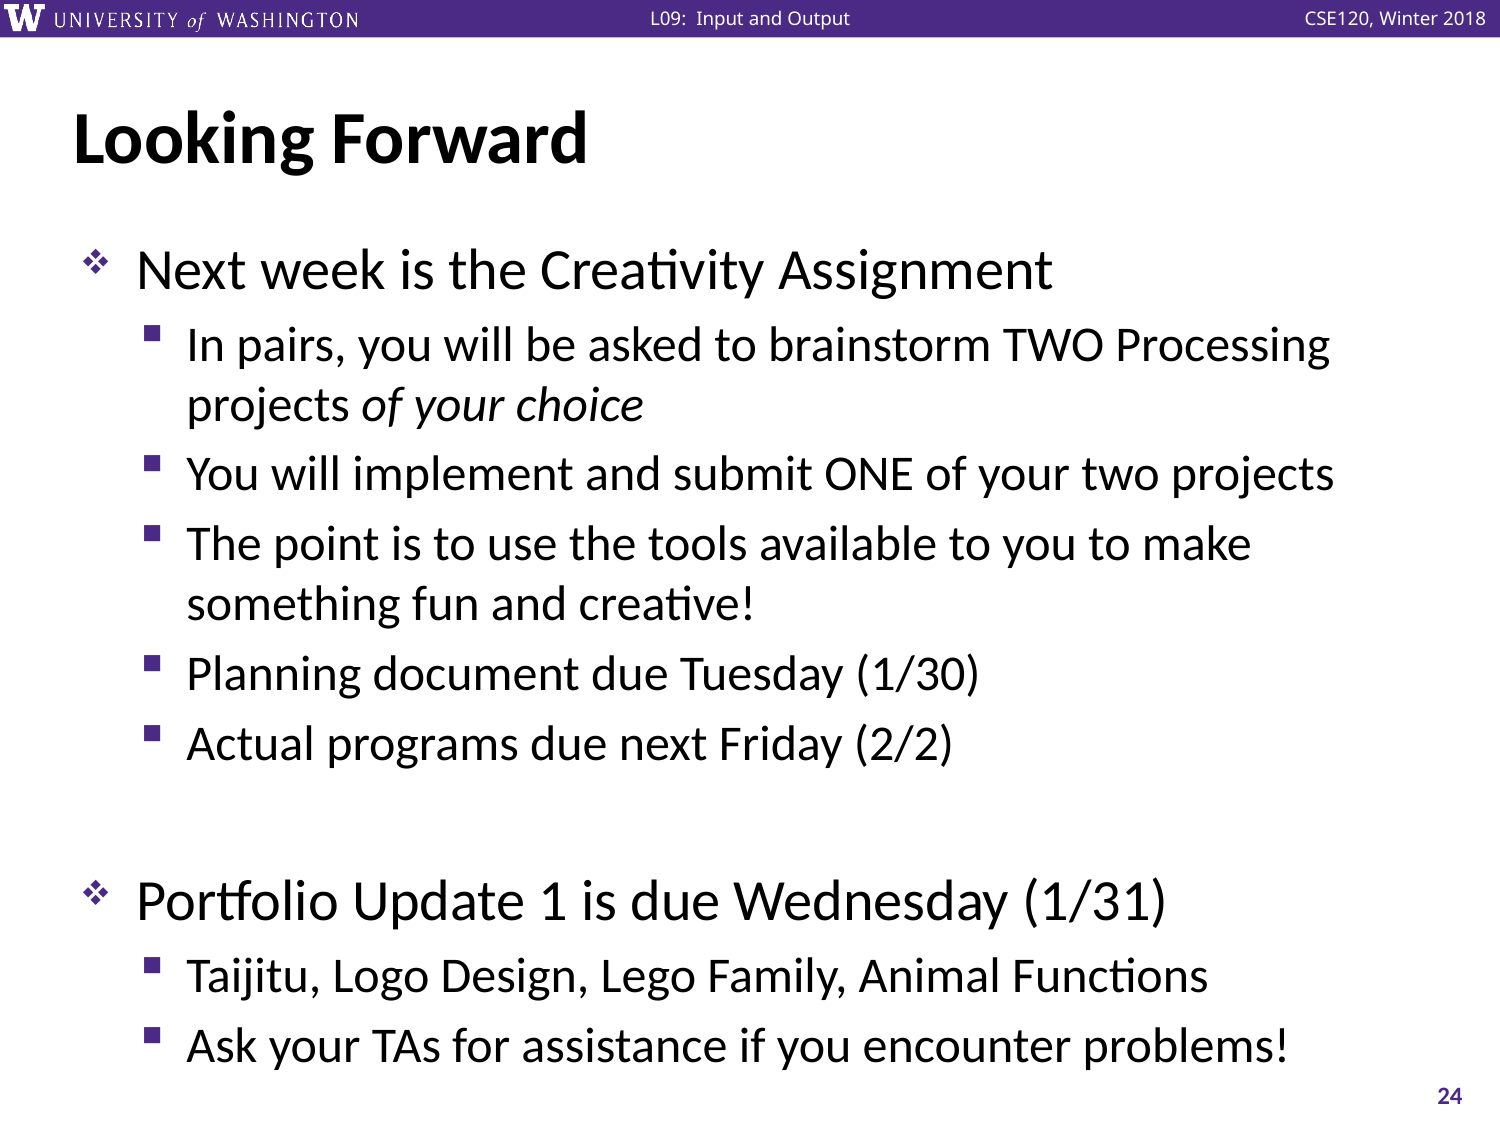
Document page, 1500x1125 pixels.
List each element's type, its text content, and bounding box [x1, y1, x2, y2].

picture [4, 4, 358, 32]
title Looking Forward [58, 71, 1438, 197]
list Next week is the Creativity Assignment In pairs, you will be asked to brainstorm TWO Processing projects of your choice You will implement and submit ONE of your two projects The point is to use the tools available to you to make something fun and creative! Planning document due Tuesday (1/30) Actual programs due next Friday (2/2) Portfolio Update 1 is due Wednesday (1/31) Taijitu, Logo Design, Lego Family, Animal Functions Ask your TAs for assistance if you encounter problems! [64, 223, 1438, 1040]
slide_number 24 [1400, 1065, 1500, 1125]
